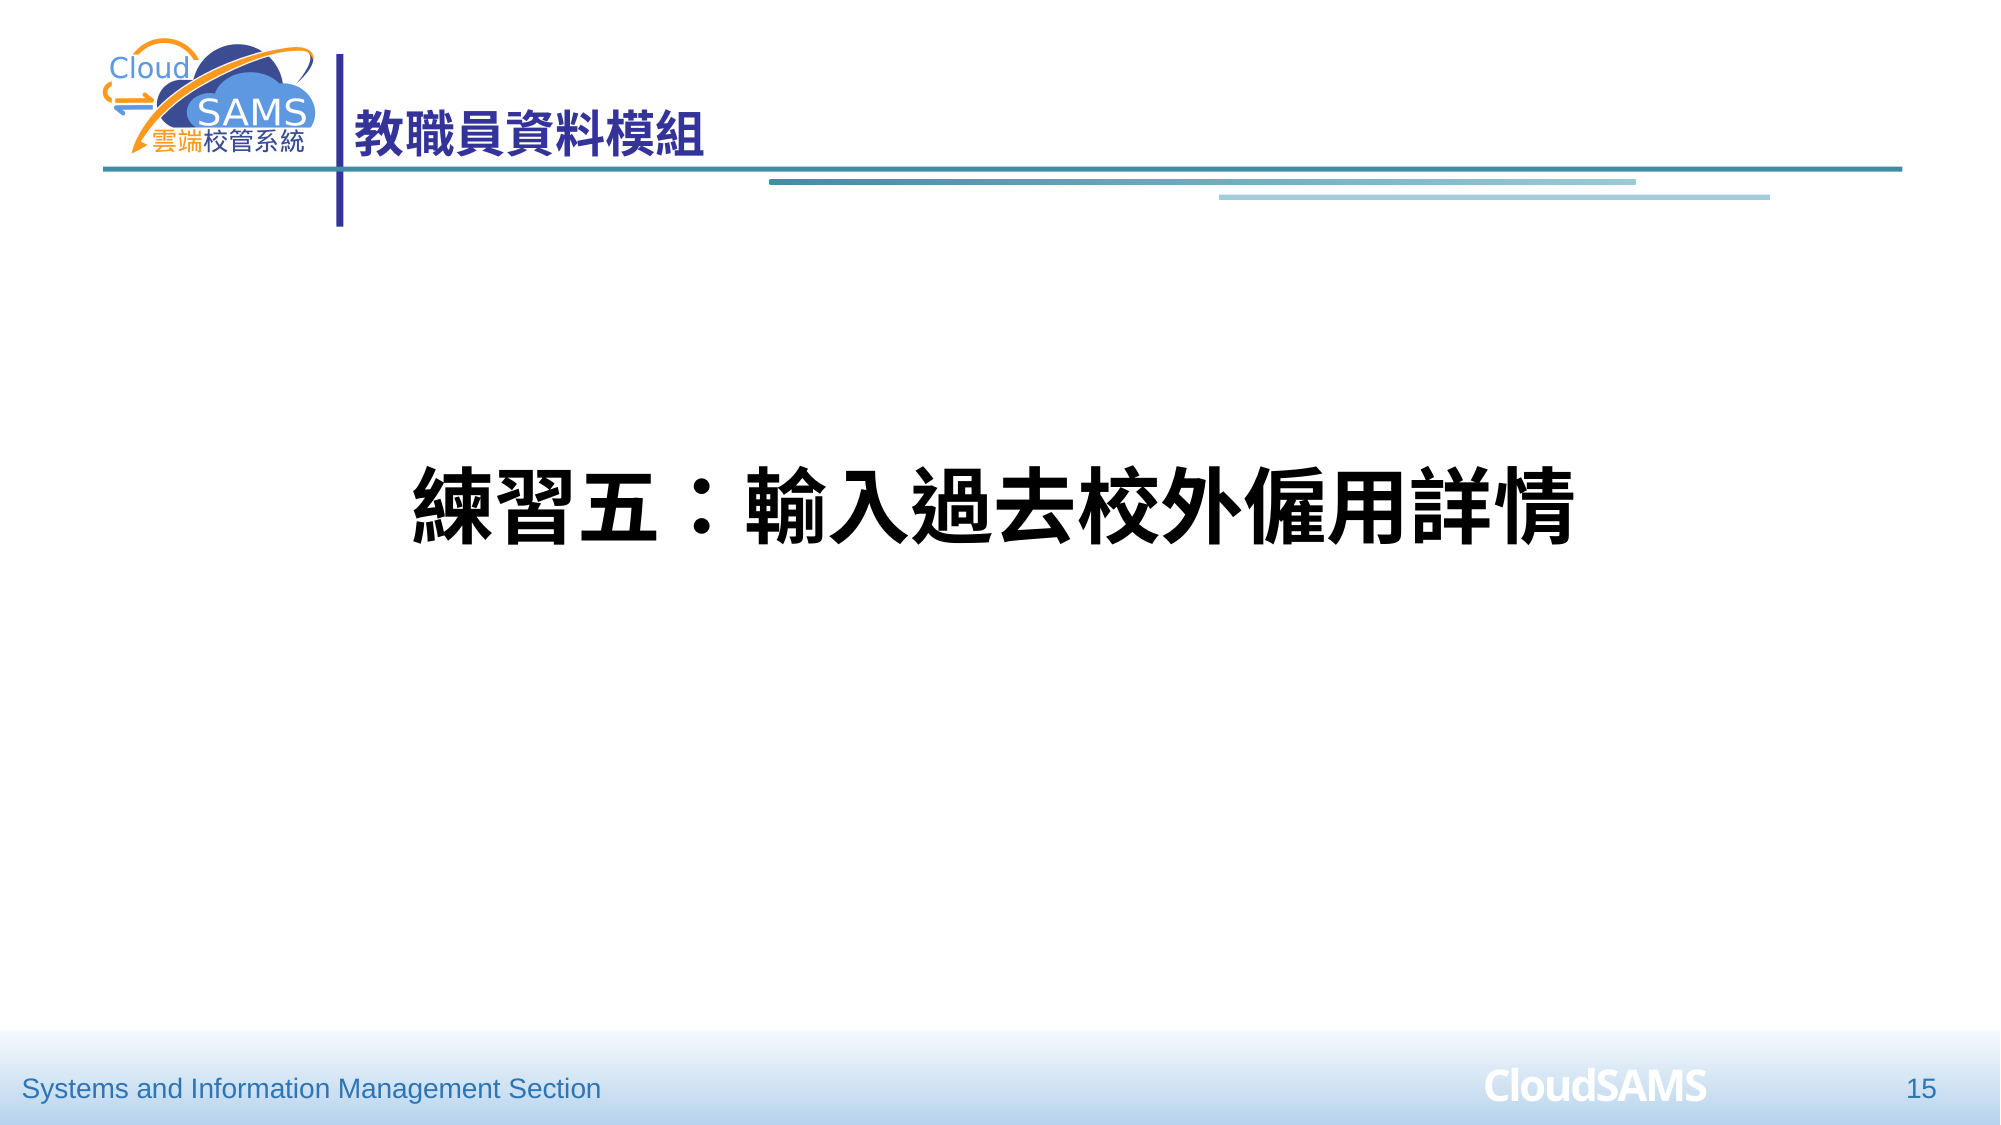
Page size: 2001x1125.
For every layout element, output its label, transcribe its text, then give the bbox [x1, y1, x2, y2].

text_box 練習五：輸入過去校外僱用詳情 [373, 446, 1615, 562]
title 教職員資料模組 [340, 44, 1907, 170]
picture [87, 7, 349, 175]
slide_number 15 [1755, 1063, 1952, 1125]
